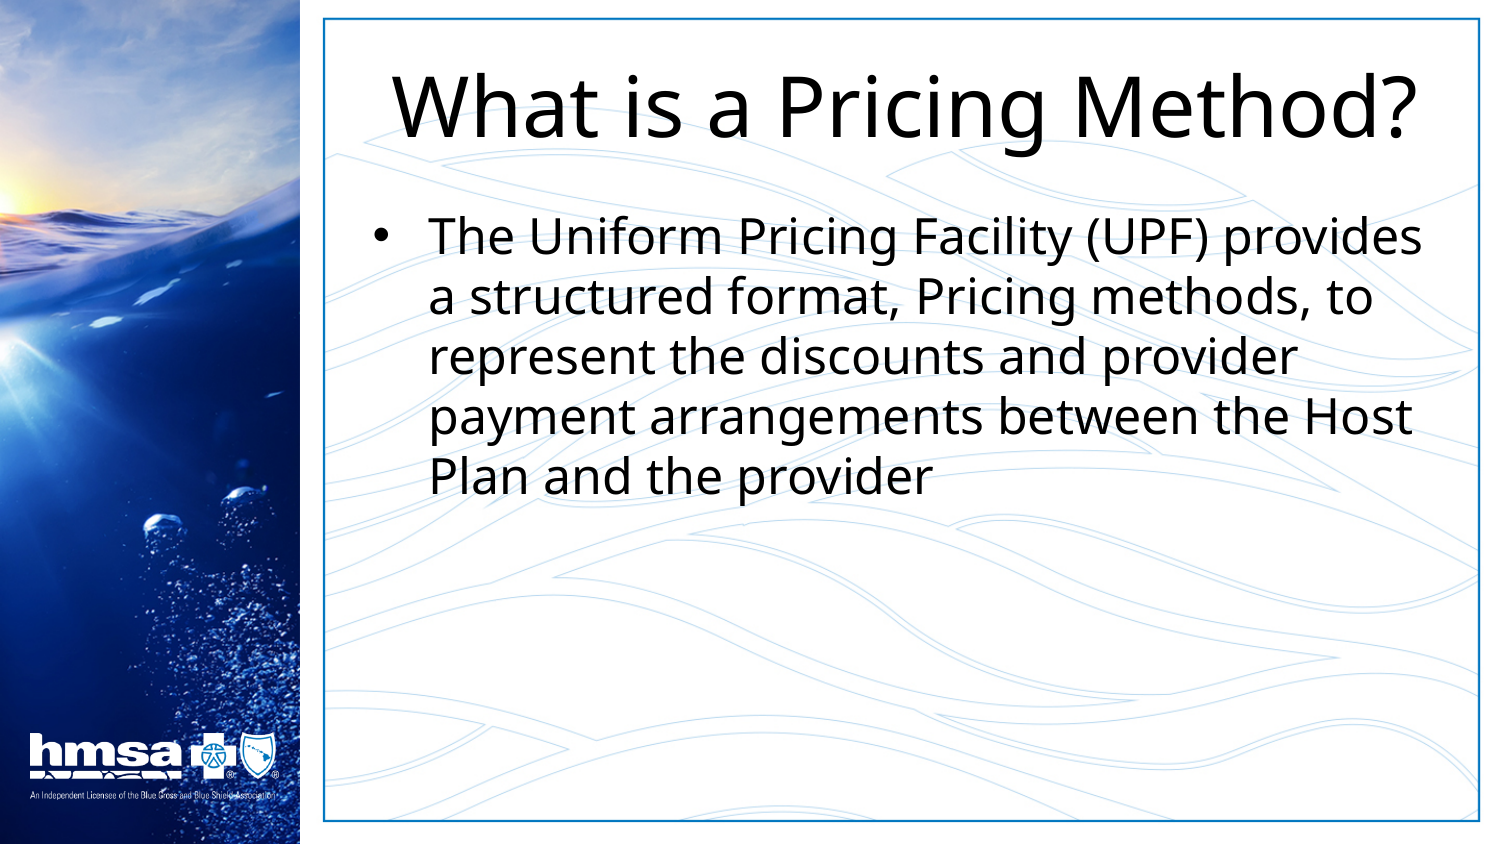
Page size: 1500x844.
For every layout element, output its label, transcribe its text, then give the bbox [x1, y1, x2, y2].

title What is a Pricing Method? [357, 33, 1454, 175]
list The Uniform Pricing Facility (UPF) provides a structured format, Pricing methods, to represent the discounts and provider payment arrangements between the Host Plan and the provider [357, 196, 1454, 754]
picture [0, 0, 1500, 844]
